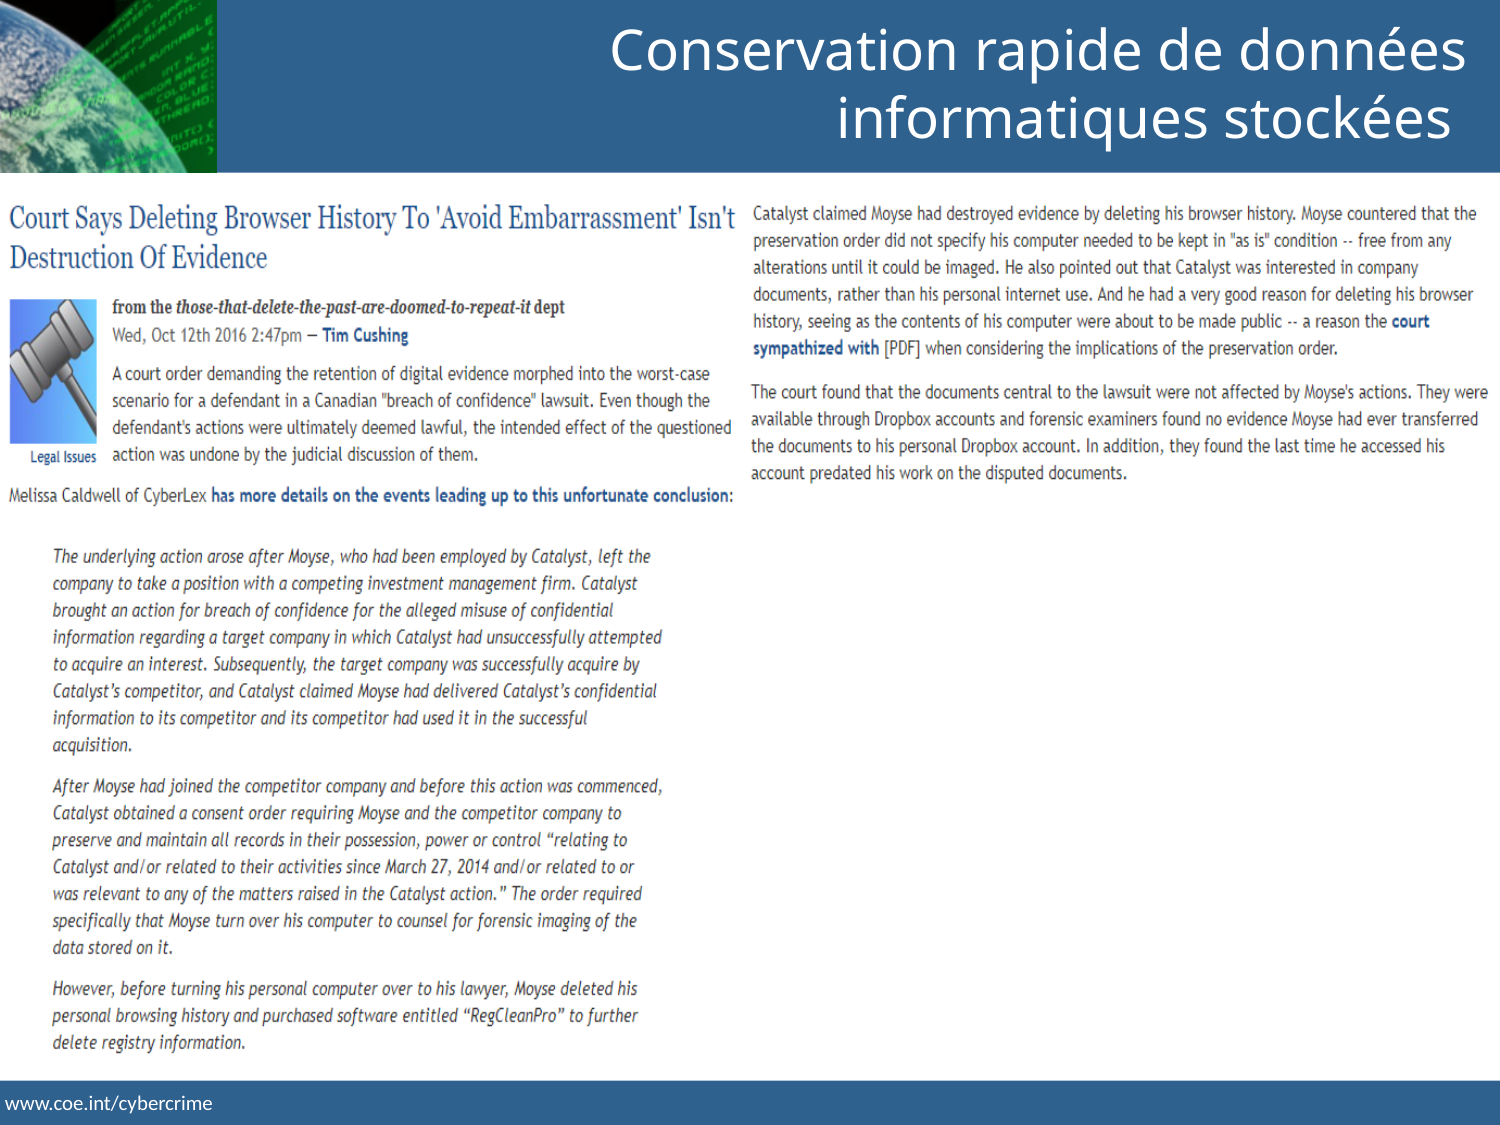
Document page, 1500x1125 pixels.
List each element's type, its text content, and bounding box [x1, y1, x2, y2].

picture [0, 196, 1500, 1059]
text_box Conservation rapide de données informatiques stockées [230, 7, 1483, 157]
picture [0, 0, 217, 173]
